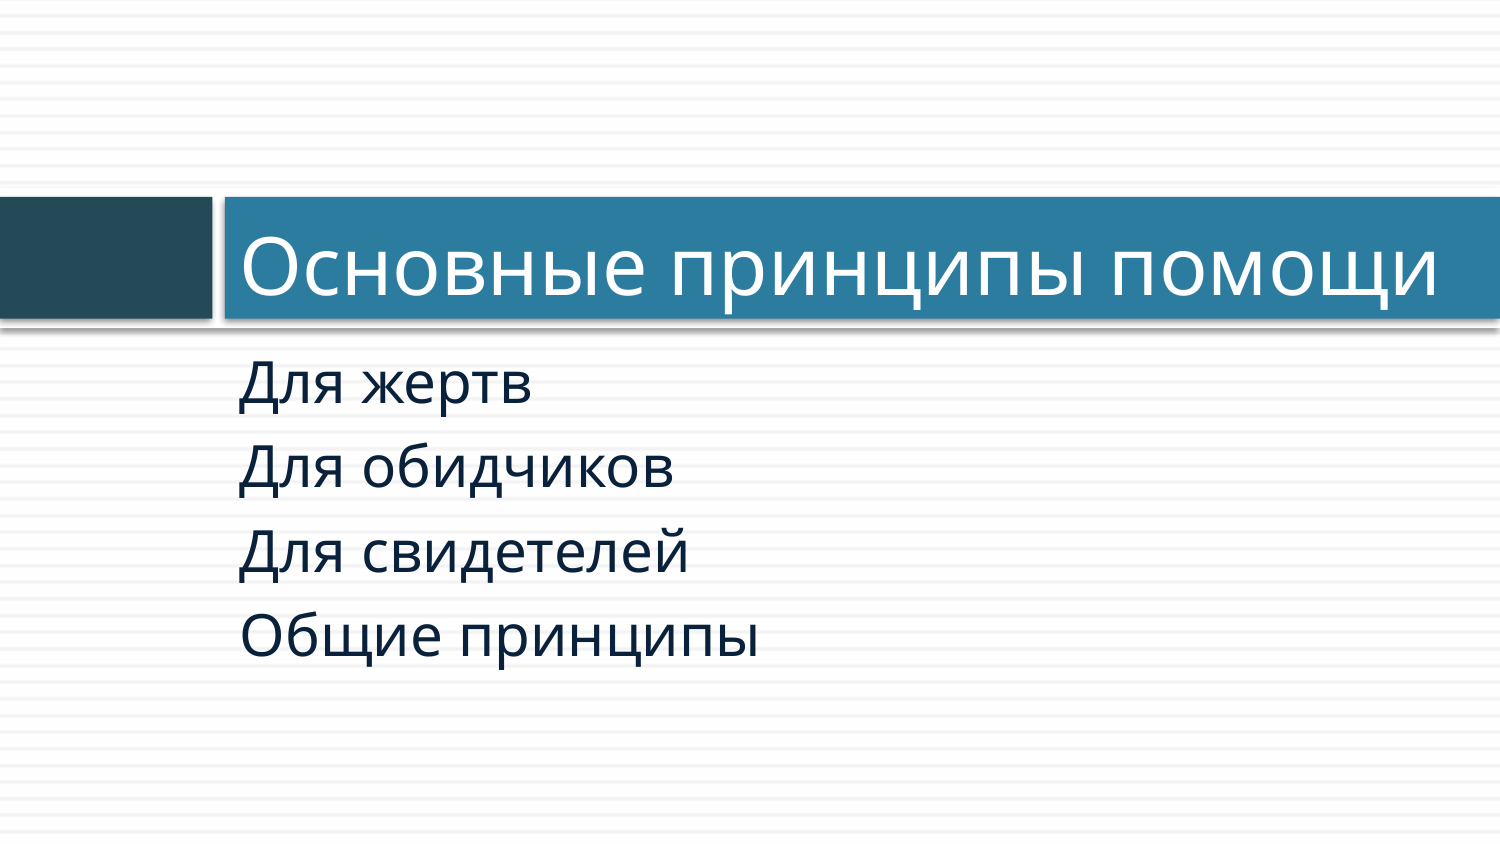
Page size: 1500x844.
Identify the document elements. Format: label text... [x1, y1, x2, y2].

list Для жертв Для обидчиков Для свидетелей Общие принципы [225, 337, 1394, 760]
title Основные принципы помощи [225, 196, 1475, 319]
